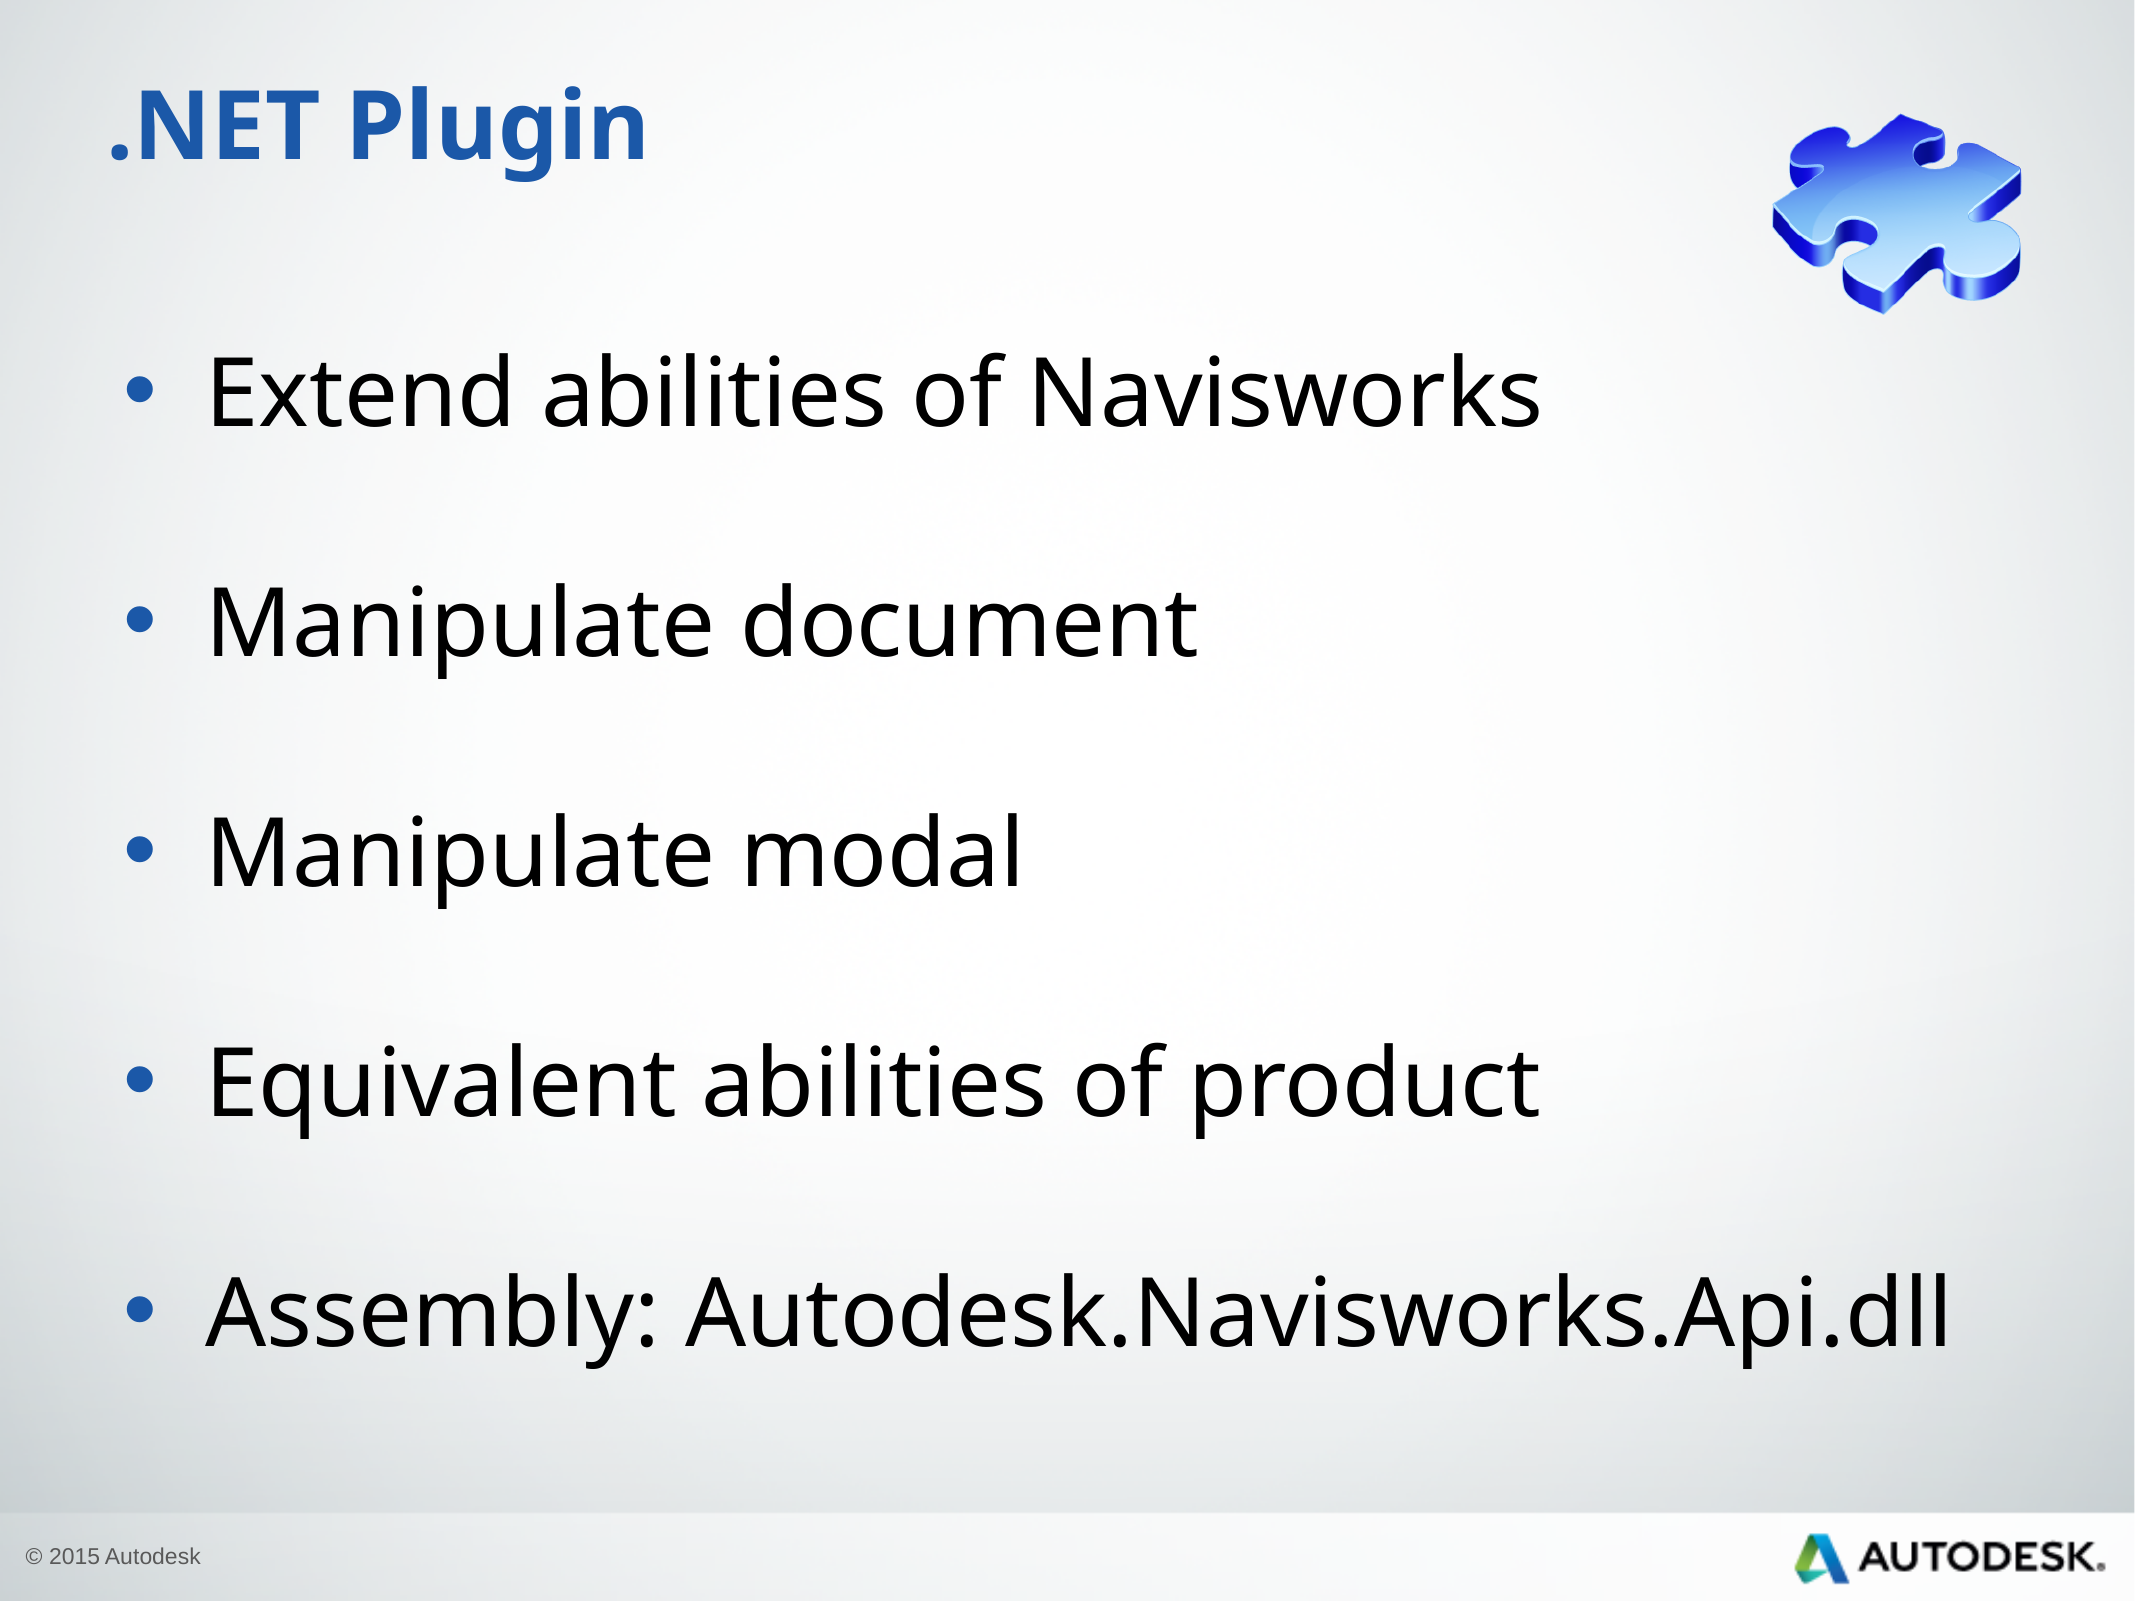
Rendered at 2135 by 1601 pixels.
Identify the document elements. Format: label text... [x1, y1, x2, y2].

list Extend abilities of Navisworks Manipulate document Manipulate modal Equivalent abilities of product Assembly: Autodesk.Navisworks.Api.dll [106, 331, 2028, 1444]
title .NET Plugin [106, 64, 2028, 331]
picture [0, 0, 2135, 1601]
